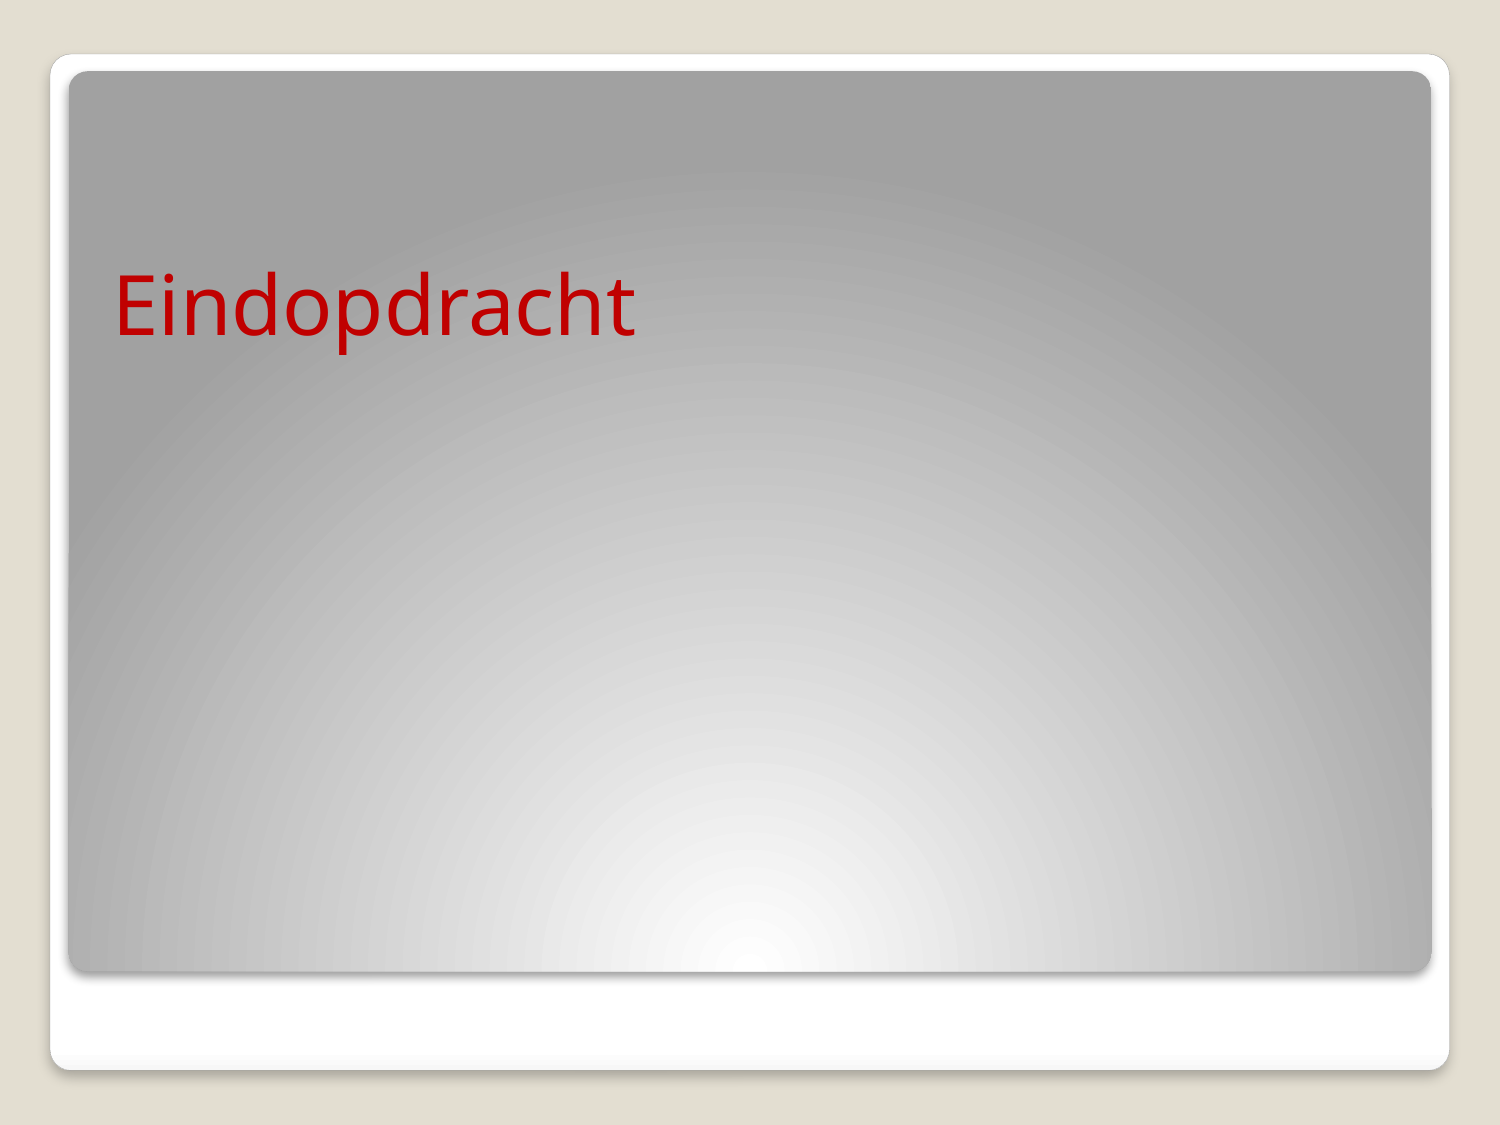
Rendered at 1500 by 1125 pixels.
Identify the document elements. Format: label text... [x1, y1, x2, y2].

list Eindopdracht [82, 86, 1425, 774]
